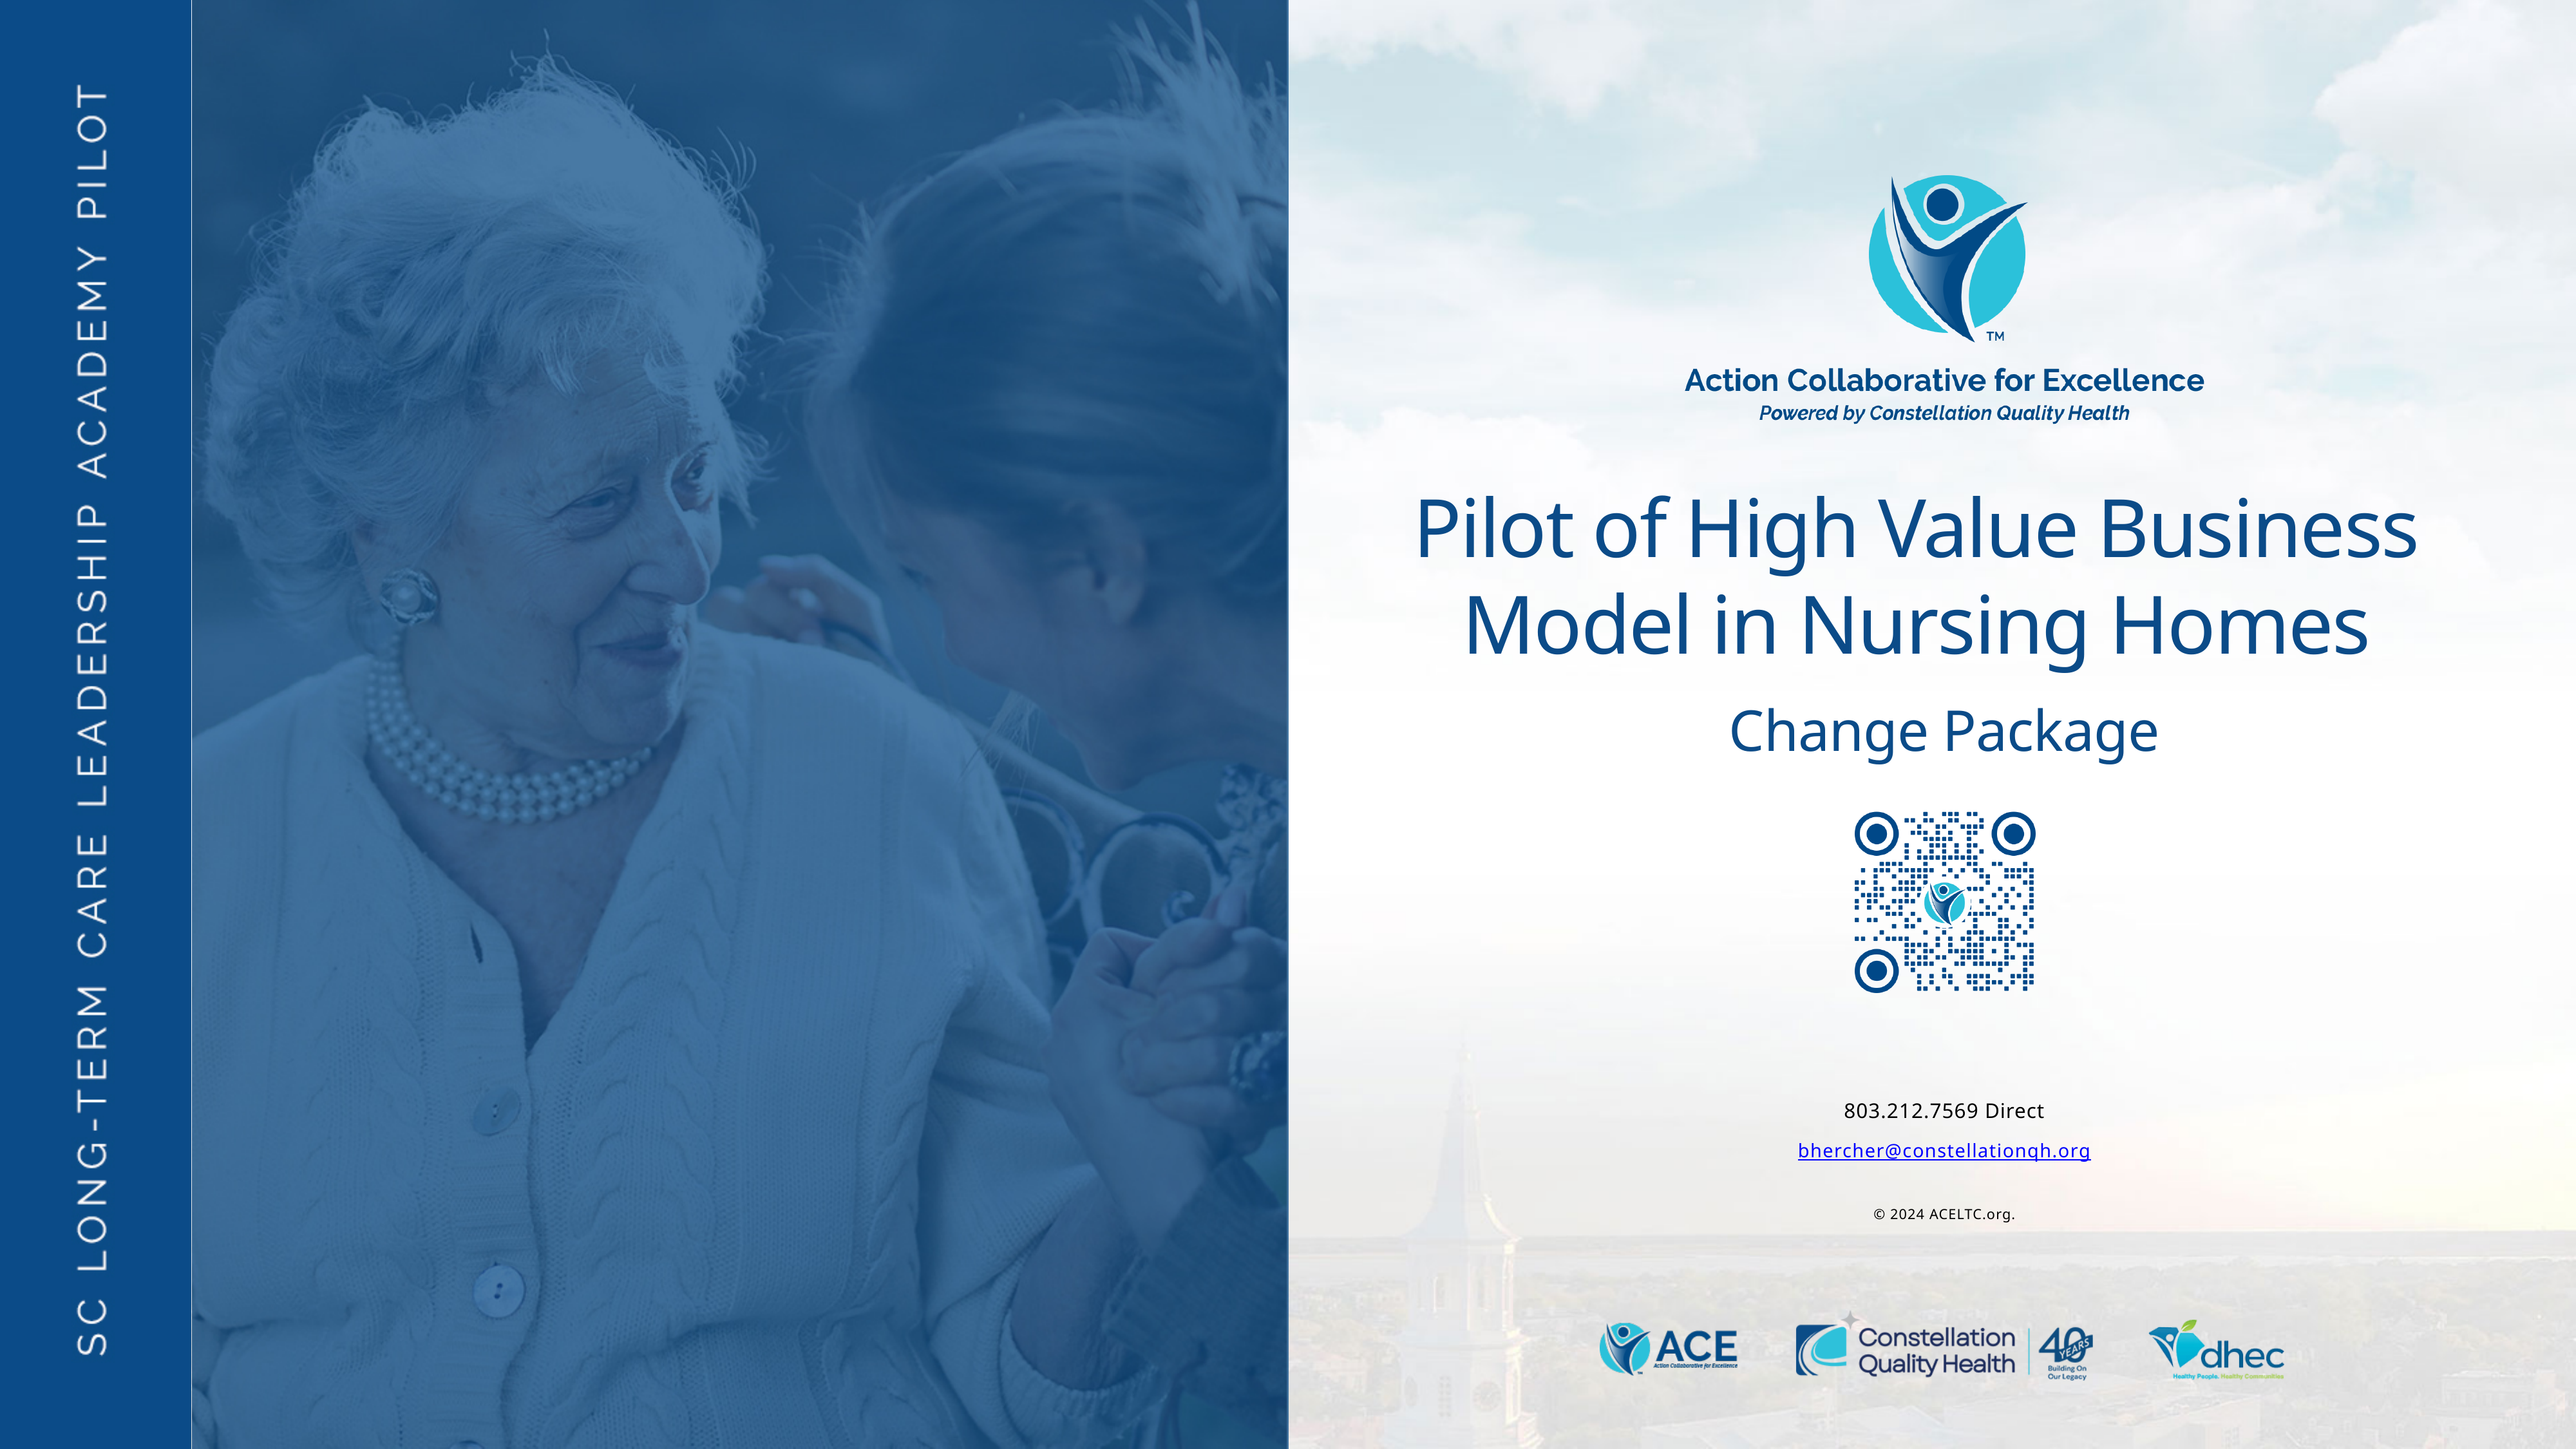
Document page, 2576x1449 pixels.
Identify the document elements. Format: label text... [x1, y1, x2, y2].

text_box 803.212.7569 Direct bhercher@constellationqh.org [1790, 1082, 2099, 1179]
text_box Pilot of High Value Business Model in Nursing Homes [1407, 471, 2426, 676]
picture [0, 0, 2576, 1449]
text_box © 2024 ACELTC.org. [1865, 1193, 2024, 1239]
text_box Change Package [1723, 689, 2166, 768]
